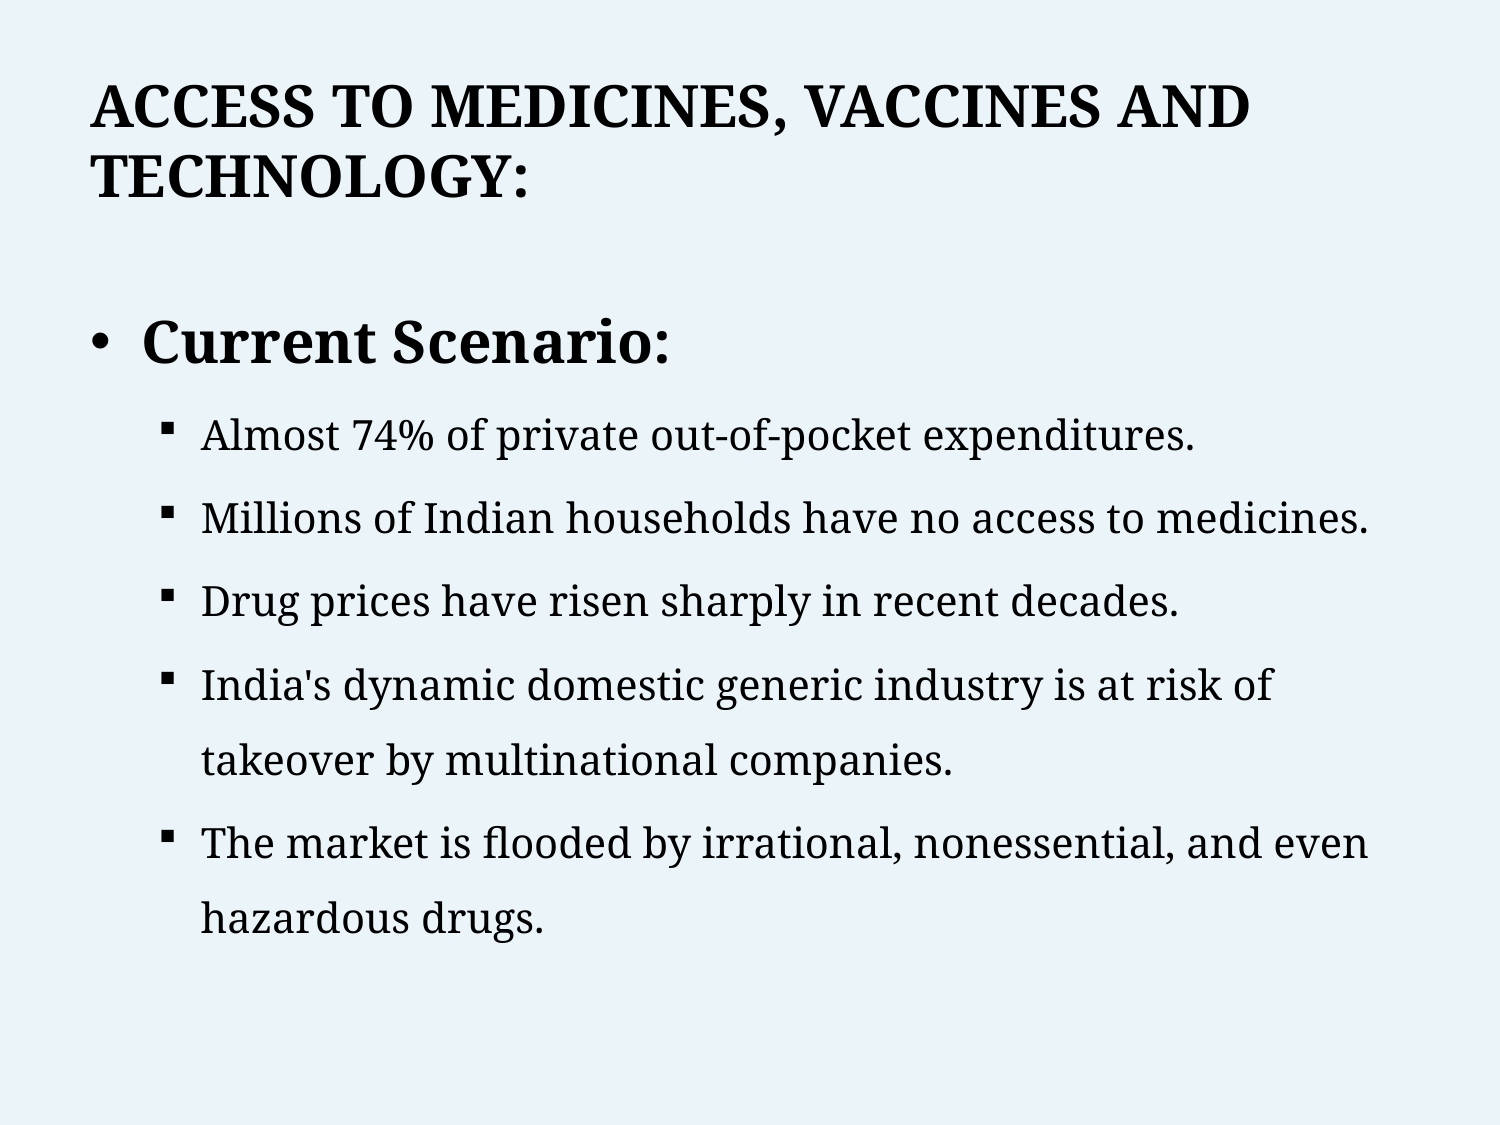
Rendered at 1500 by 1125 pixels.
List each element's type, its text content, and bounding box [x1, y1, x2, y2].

title ACCESS TO MEDICINES, VACCINES AND TECHNOLOGY: [75, 45, 1425, 233]
list Current Scenario: Almost 74% of private out-of-pocket expenditures. Millions of Indian households have no access to medicines. Drug prices have risen sharply in recent decades. India's dynamic domestic generic industry is at risk of takeover by multinational companies. The market is flooded by irrational, nonessential, and even hazardous drugs. [75, 262, 1425, 1005]
